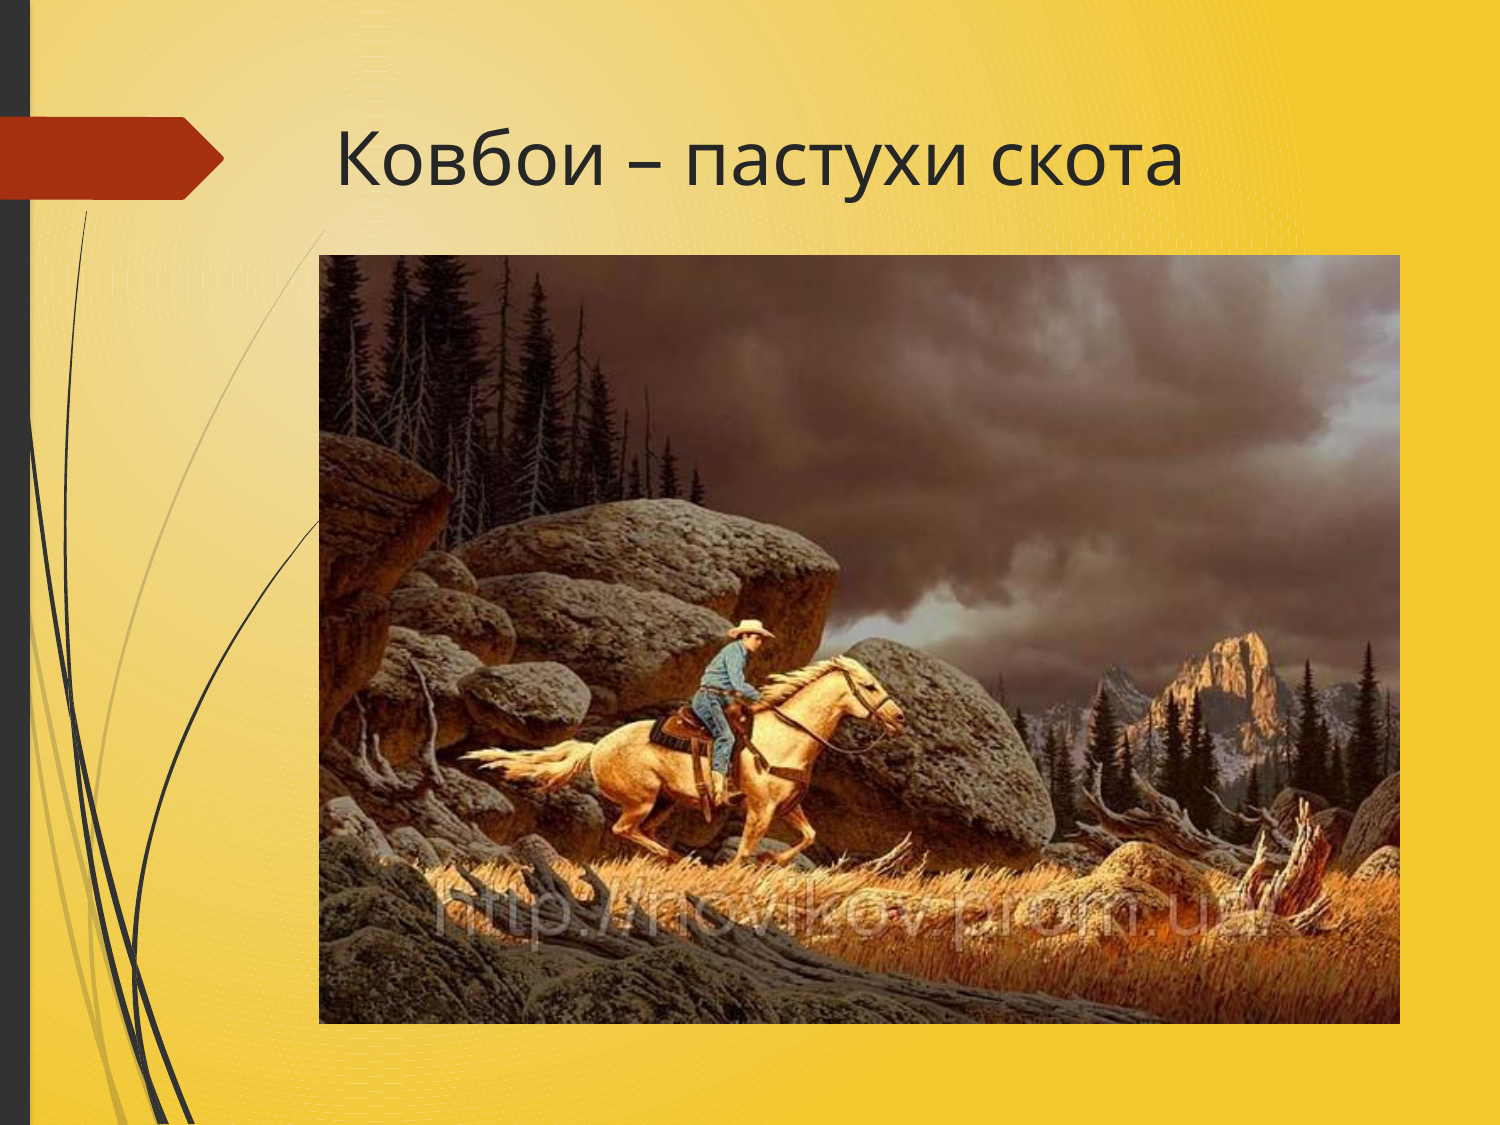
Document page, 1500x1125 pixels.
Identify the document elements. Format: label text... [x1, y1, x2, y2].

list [318, 255, 1401, 1024]
title Ковбои – пастухи скота [319, 102, 1400, 255]
